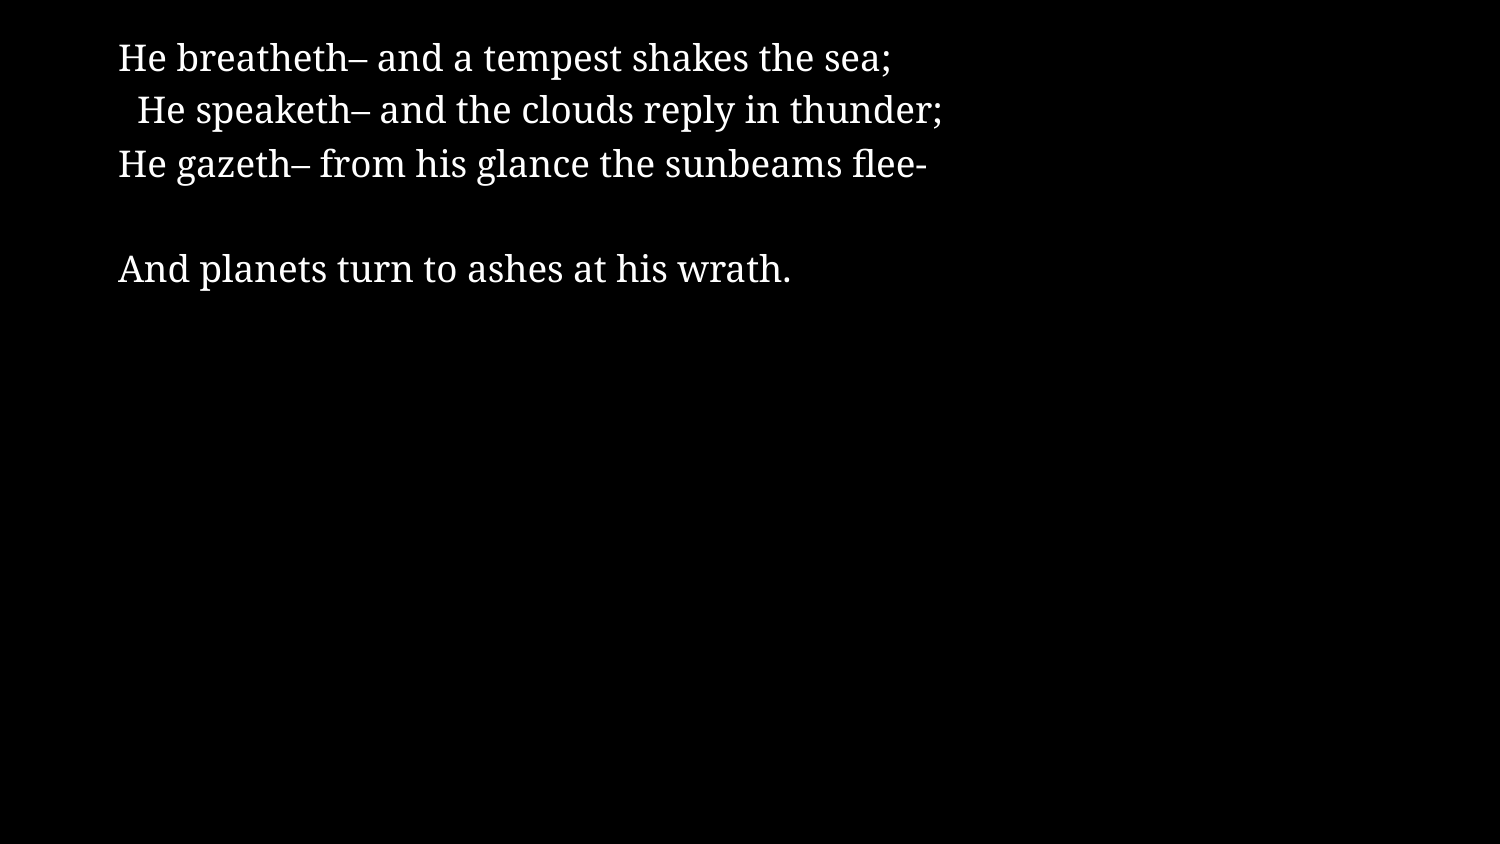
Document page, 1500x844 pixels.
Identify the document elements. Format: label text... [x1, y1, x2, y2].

title He breatheth– and a tempest shakes the sea; He speaketh– and the clouds reply in thunder; He gazeth– from his glance the sunbeams flee- And planets turn to ashes at his wrath. [103, 17, 1397, 299]
